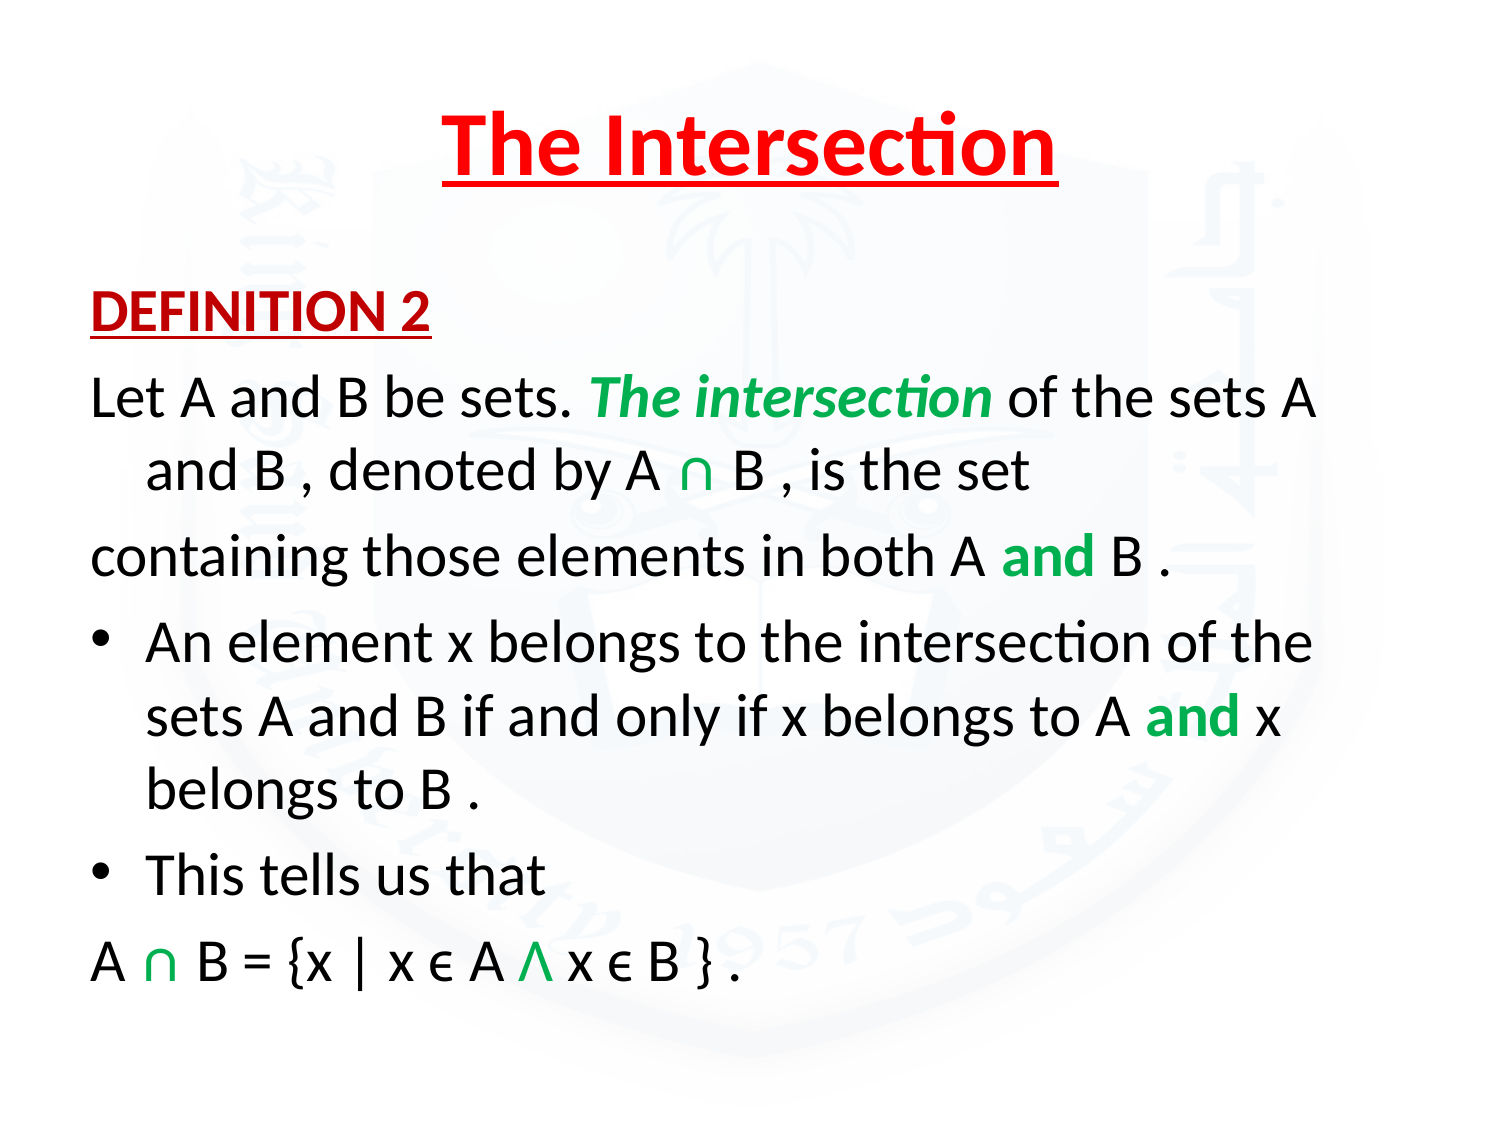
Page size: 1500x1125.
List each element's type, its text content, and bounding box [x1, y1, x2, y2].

list DEFINITION 2 Let A and B be sets. The intersection of the sets A and B , denoted by A ∩ B , is the set containing those elements in both A and B . An element x belongs to the intersection of the sets A and B if and only if x belongs to A and x belongs to B . This tells us that A ∩ B = {x | x ϵ A Λ x ϵ B } . [75, 262, 1425, 1005]
title The Intersection [75, 45, 1425, 233]
